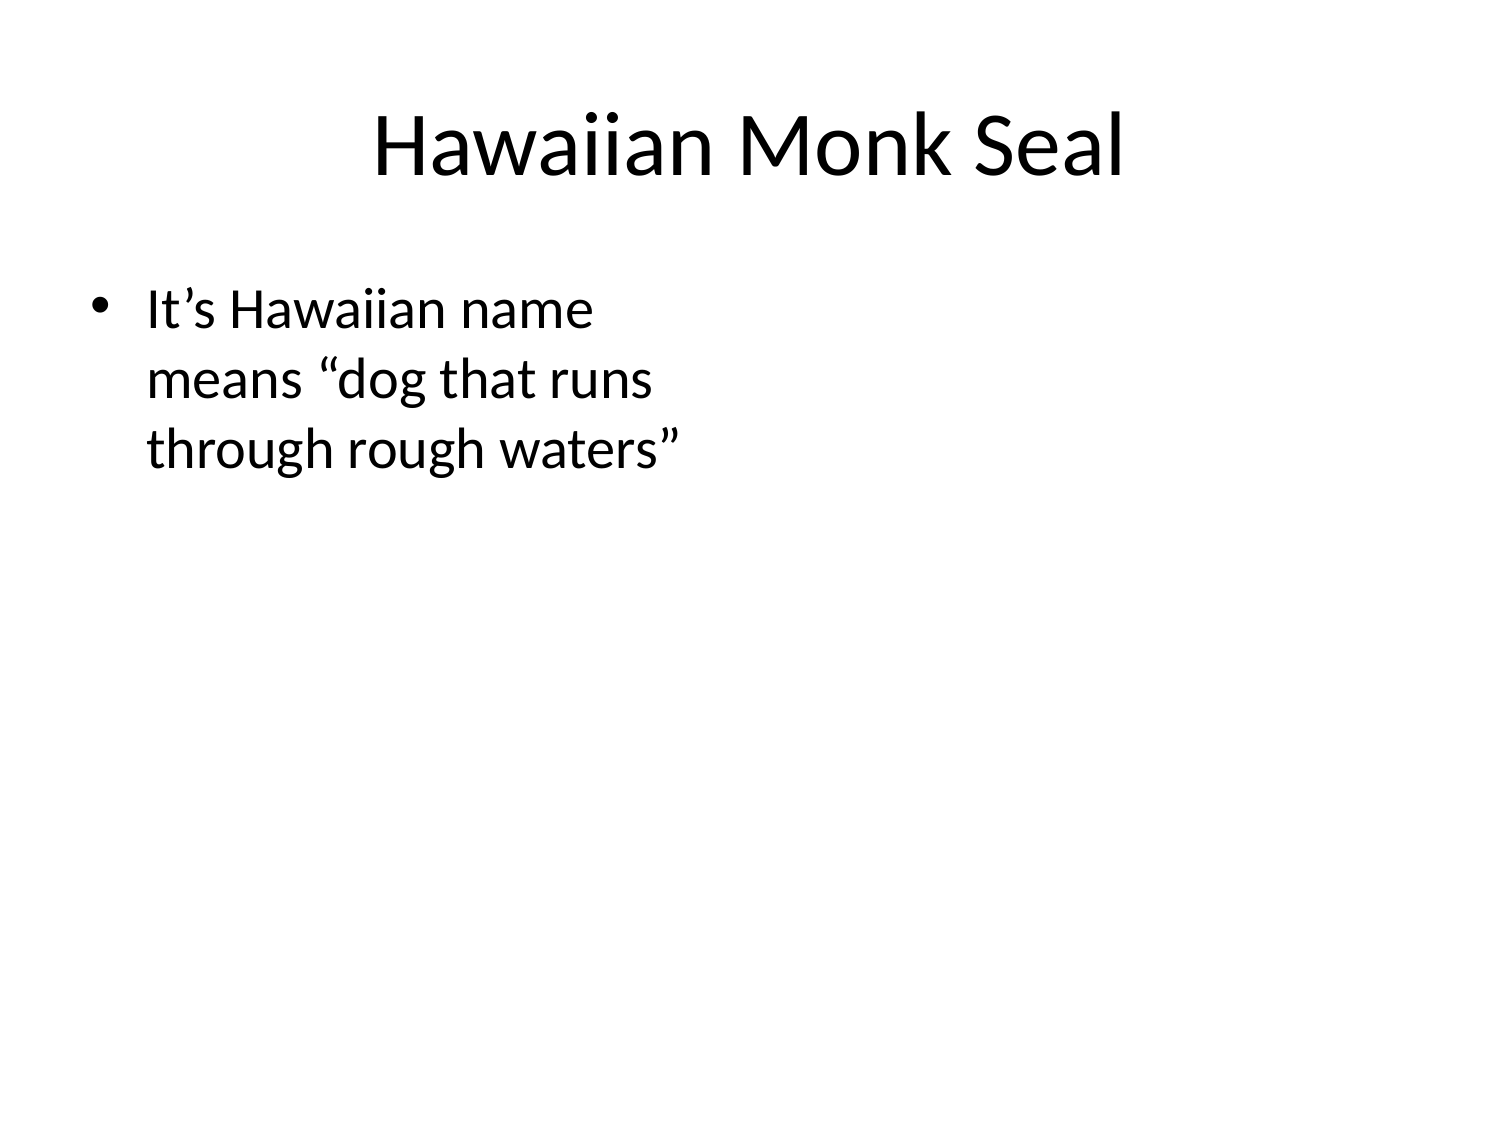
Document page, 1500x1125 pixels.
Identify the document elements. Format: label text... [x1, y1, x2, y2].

title Hawaiian Monk Seal [75, 45, 1425, 233]
list It’s Hawaiian name means “dog that runs through rough waters” [75, 262, 738, 1005]
